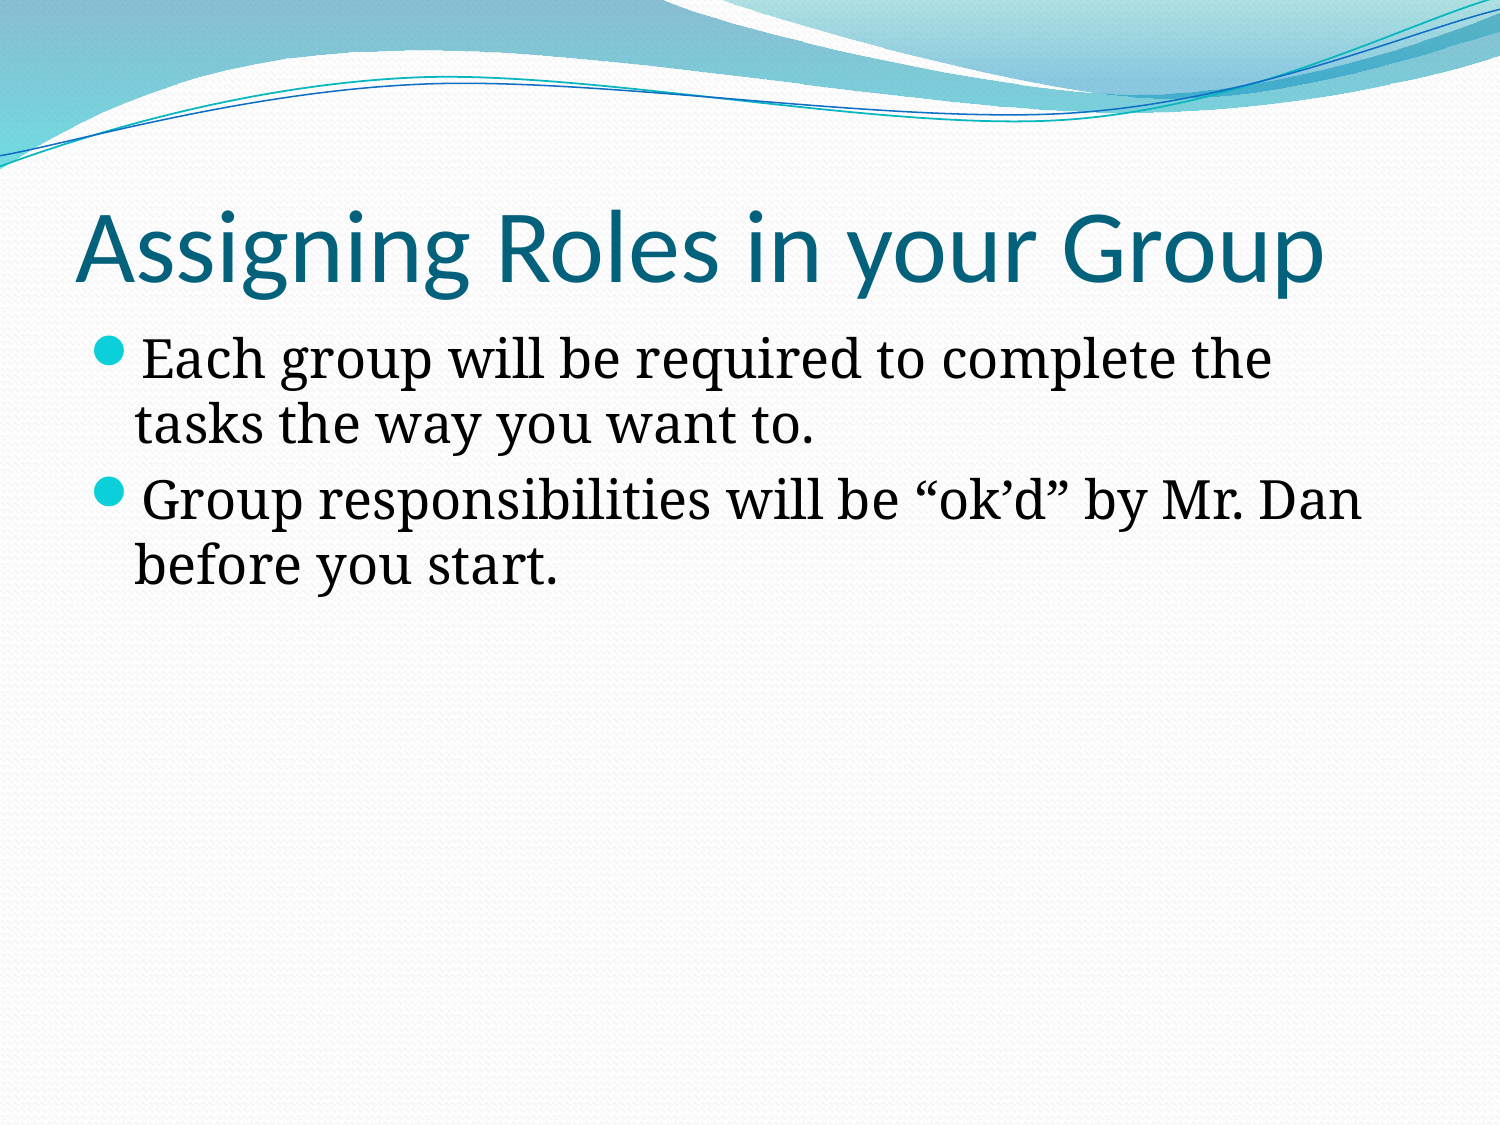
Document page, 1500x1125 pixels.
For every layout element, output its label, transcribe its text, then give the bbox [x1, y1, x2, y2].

list Each group will be required to complete the tasks the way you want to. Group responsibilities will be “ok’d” by Mr. Dan before you start. [75, 317, 1425, 1038]
title Assigning Roles in your Group [75, 115, 1425, 303]
